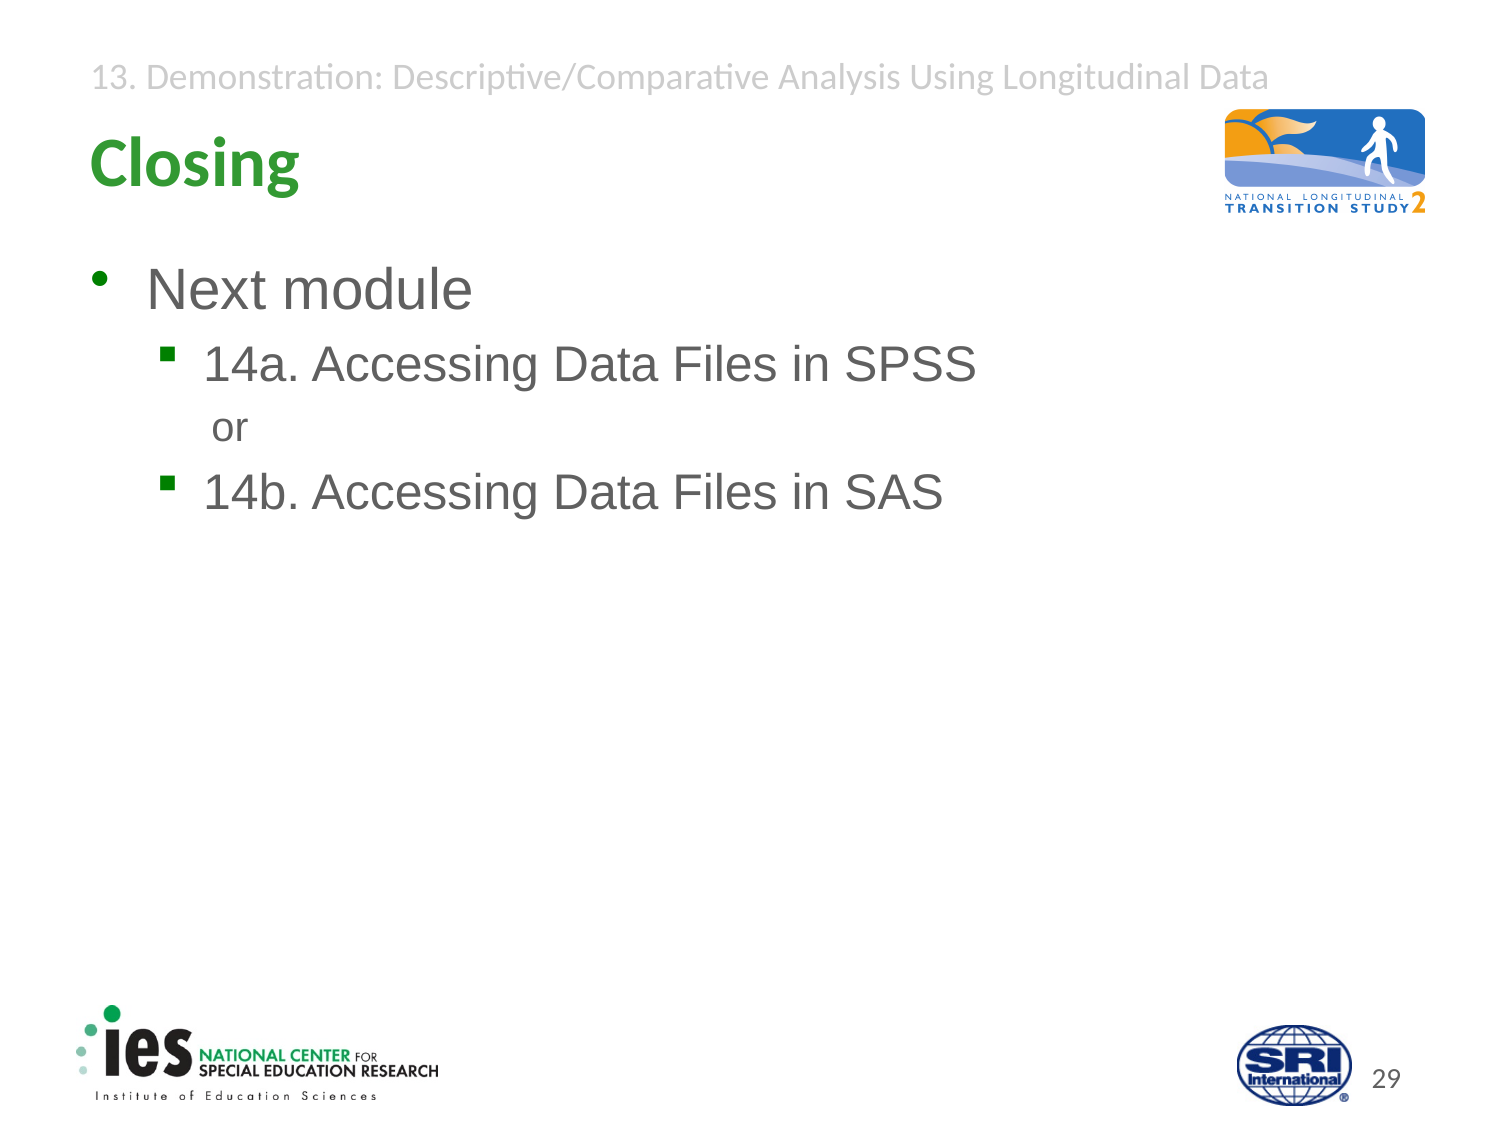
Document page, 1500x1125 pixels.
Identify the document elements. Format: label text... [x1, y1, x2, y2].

picture [1237, 1025, 1352, 1106]
slide_number 28 [1312, 1051, 1417, 1125]
list Next module 14a. Accessing Data Files in SPSS or 14b. Accessing Data Files in SAS [74, 243, 1426, 987]
title Closing [74, 90, 1426, 226]
picture [76, 1005, 438, 1100]
